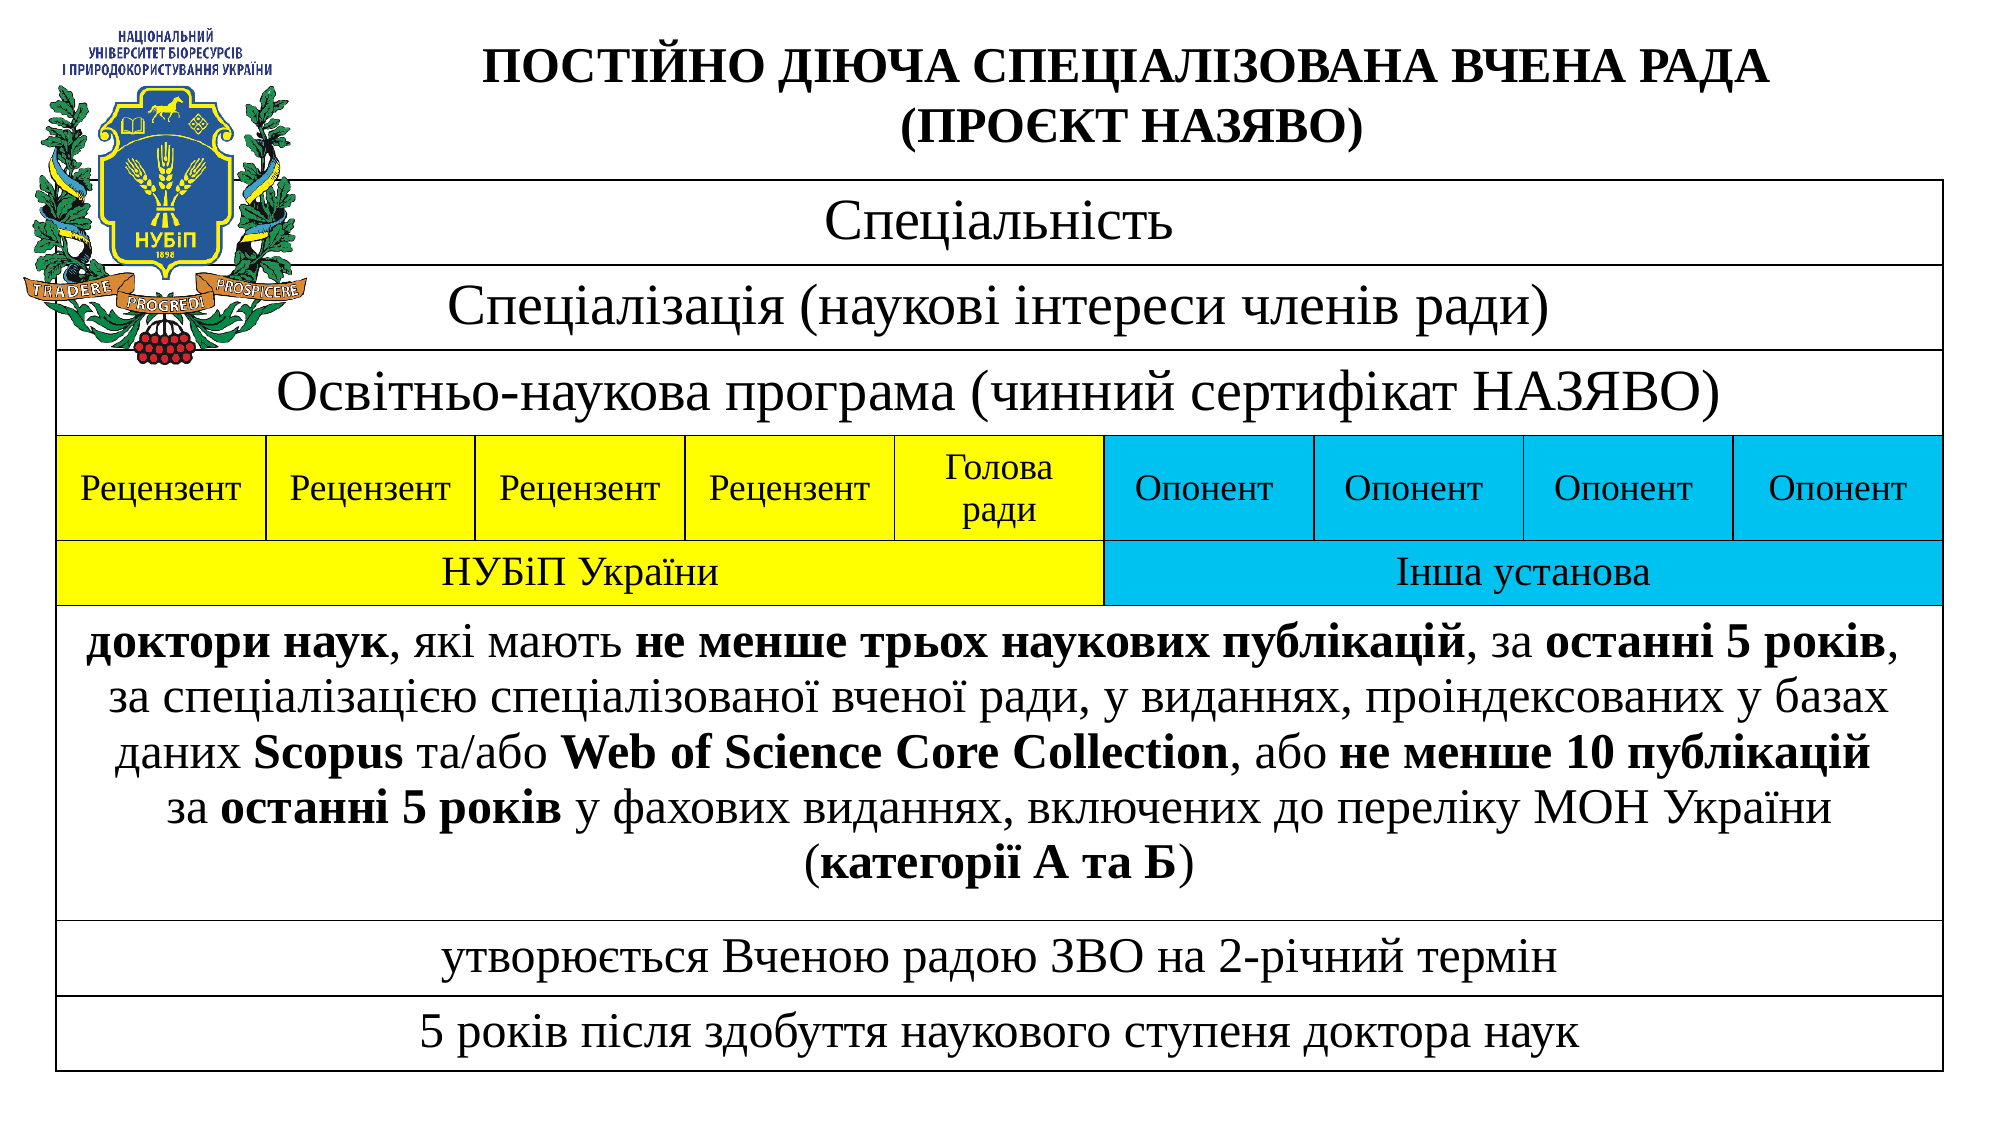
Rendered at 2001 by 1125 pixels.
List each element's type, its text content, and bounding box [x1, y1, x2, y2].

table_cell Інша установа [1105, 541, 1942, 605]
text_box ПОСТІЙНО ДІЮЧА СПЕЦІАЛІЗОВАНА ВЧЕНА РАДА (ПРОЄКТ НАЗЯВО) [306, 25, 1959, 160]
table_cell Рецензент [57, 436, 265, 540]
table_cell Опонент [1105, 436, 1313, 540]
table_cell Рецензент [476, 436, 684, 540]
table_header Спеціальність [307, 181, 1942, 264]
table_cell Опонент [1524, 436, 1732, 540]
table_cell Рецензент [686, 436, 894, 540]
table_cell Опонент [1734, 436, 1942, 540]
table_cell НУБіП України [57, 541, 1103, 605]
table_cell Голова ради [895, 436, 1103, 540]
picture [23, 28, 307, 365]
table_cell 5 років після здобуття наукового ступеня доктора наук [57, 997, 1942, 1070]
table_cell Освітньо-наукова програма (чинний сертифікат НАЗЯВО) [57, 351, 1942, 435]
table_cell утворюється Вченою радою ЗВО на 2-річний термін [57, 921, 1942, 995]
table_cell Рецензент [267, 436, 474, 540]
table_cell Спеціалізація (наукові інтереси членів ради) [307, 266, 1942, 349]
table_cell Опонент [1315, 436, 1523, 540]
table_cell доктори наук, які мають не менше трьох наукових публікацій, за останні 5 років, за спеціалізацією спеціалізованої вченої ради, у виданнях, проіндексованих у базах даних Scopus та/або Web of Science Core Collection, або не менше 10 публікацій за останні 5 років у фахових виданнях, включених до переліку МОН України (категорії А та Б) [57, 606, 1942, 920]
